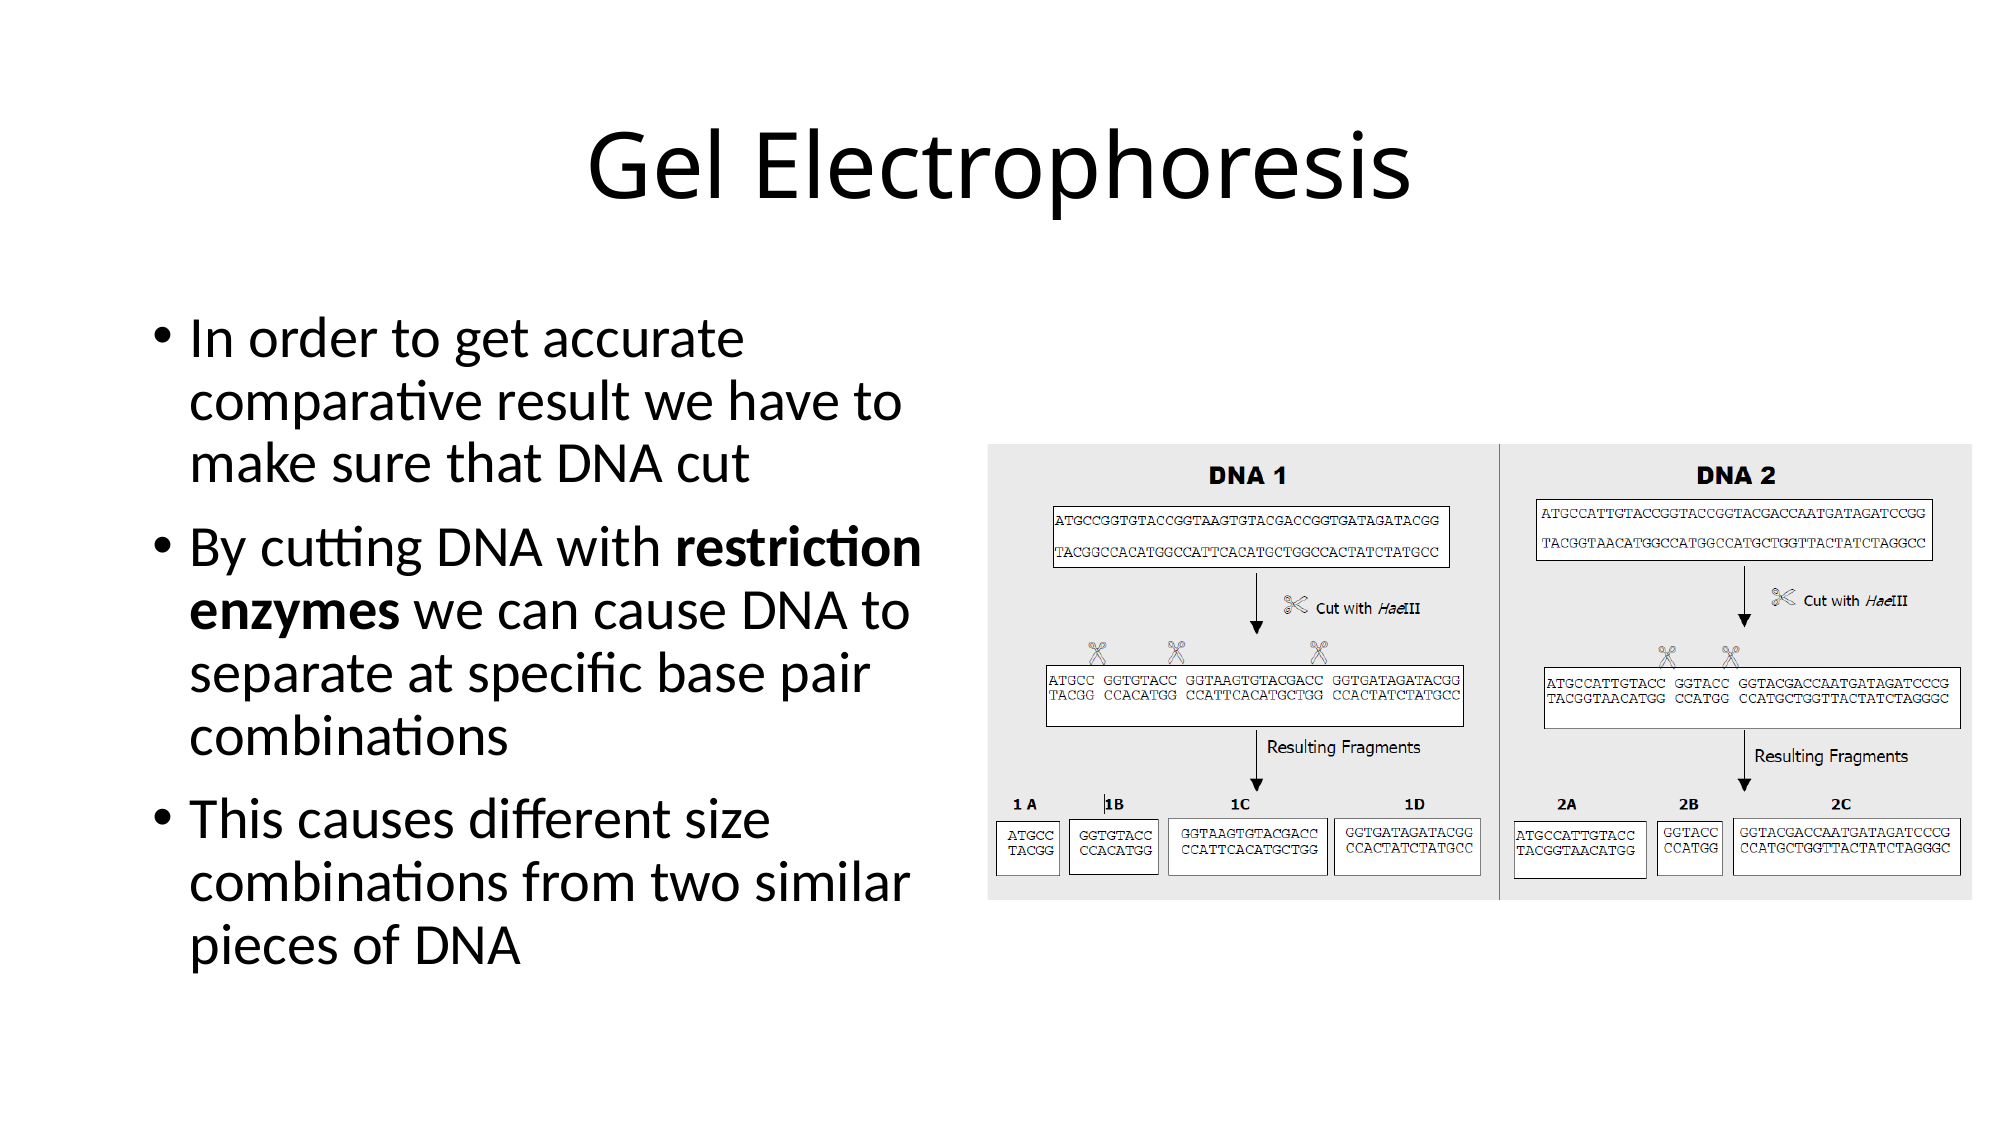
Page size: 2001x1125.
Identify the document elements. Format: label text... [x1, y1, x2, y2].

list In order to get accurate comparative result we have to make sure that DNA cut By cutting DNA with restriction enzymes we can cause DNA to separate at specific base pair combinations This causes different size combinations from two similar pieces of DNA [137, 299, 988, 1014]
picture [987, 444, 1973, 900]
title Gel Electrophoresis [137, 59, 1863, 278]
